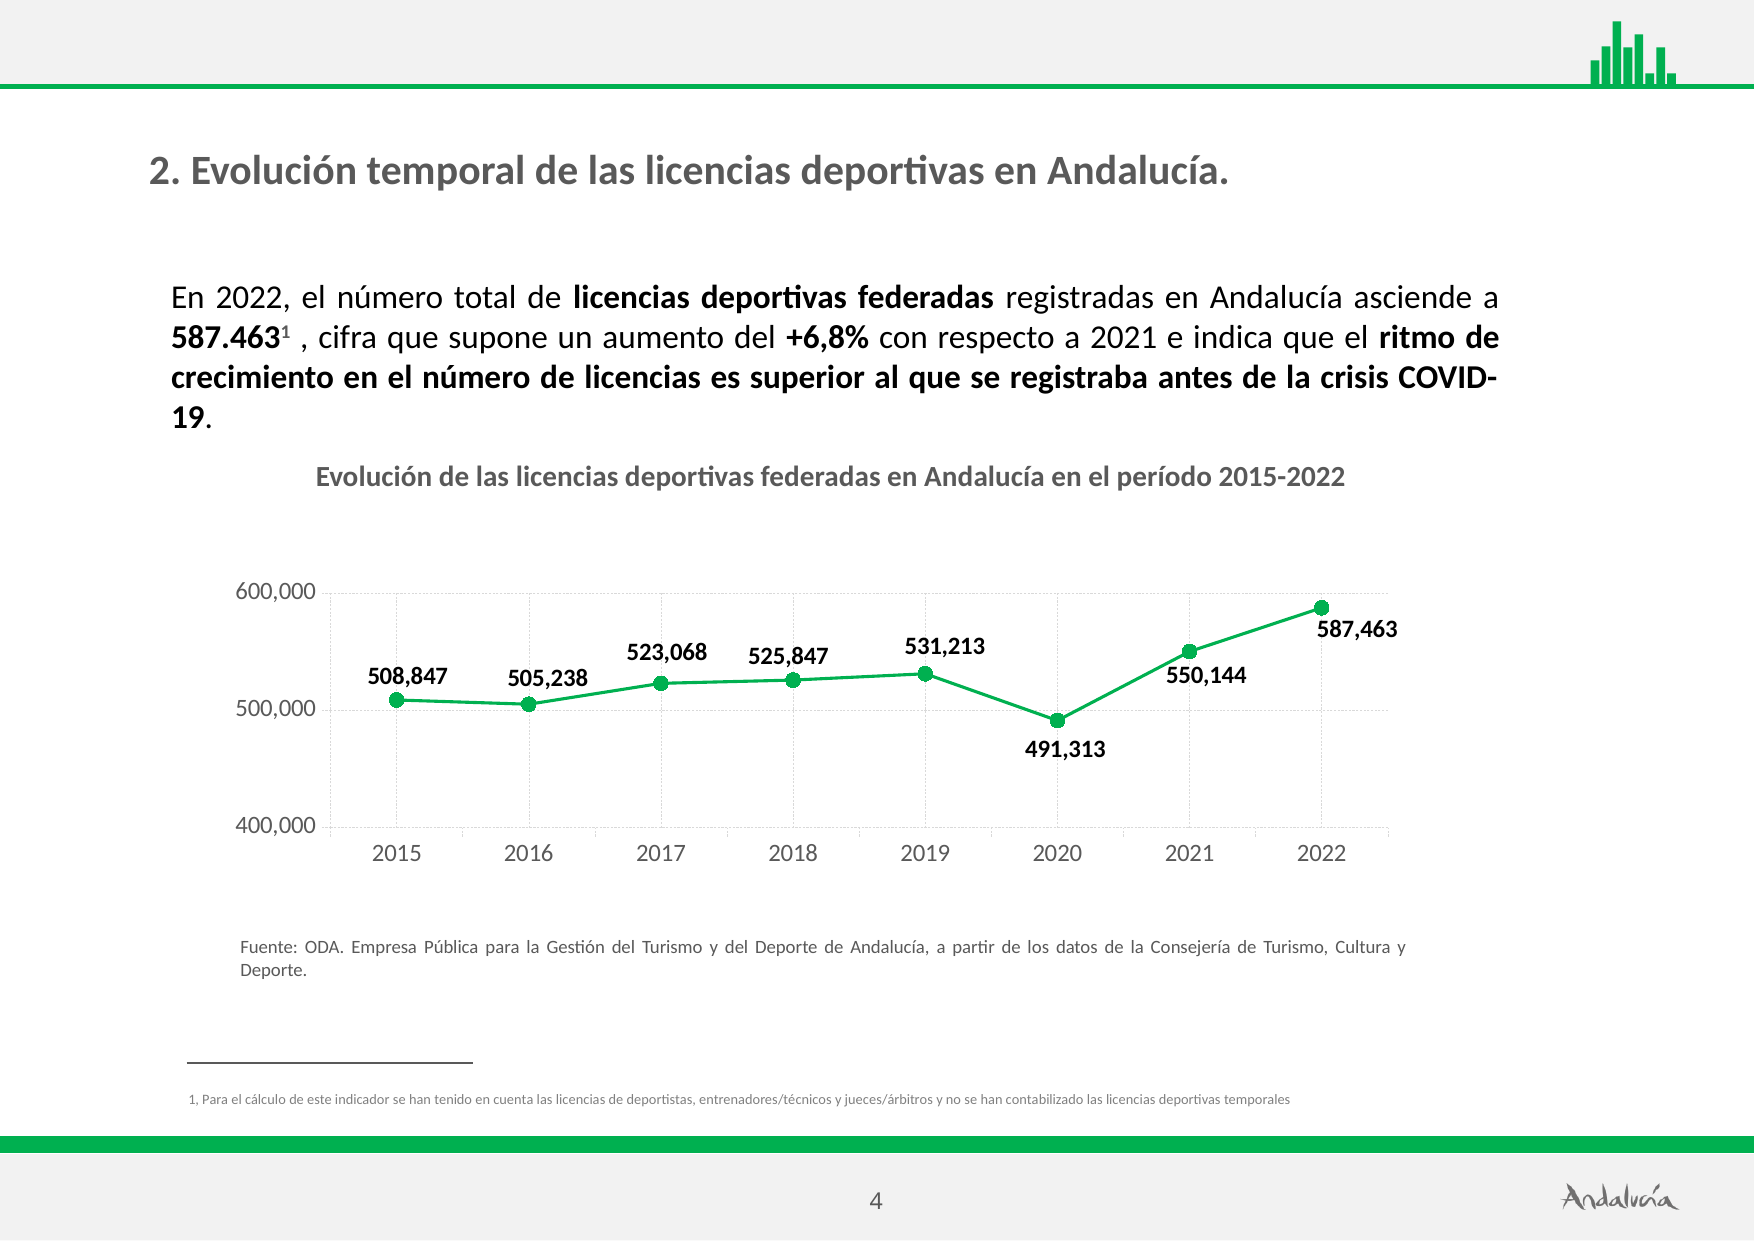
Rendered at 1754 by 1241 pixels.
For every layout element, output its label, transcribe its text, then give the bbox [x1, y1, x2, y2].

chart [225, 519, 1399, 914]
text_box 1, Para el cálculo de este indicador se han tenido en cuenta las licencias de deportistas, entrenadores/técnicos y jueces/árbitros y no se han contabilizado las licencias deportivas temporales [173, 1049, 1398, 1125]
picture [1560, 1183, 1680, 1210]
text_box En 2022, el número total de licencias deportivas federadas registradas en Andalucía asciende a 587.4631 , cifra que supone un aumento del +6,8% con respecto a 2021 e indica que el ritmo de crecimiento en el número de licencias es superior al que se registraba antes de la crisis COVID-19. [156, 268, 1515, 443]
text_box Evolución de las licencias deportivas federadas en Andalucía en el período 2015-2022 [225, 450, 1437, 500]
text_box Fuente: ODA. Empresa Pública para la Gestión del Turismo y del Deporte de Andalucía, a partir de los datos de la Consejería de Turismo, Cultura y Deporte. [225, 927, 1421, 988]
text_box 2. Evolución temporal de las licencias deportivas en Andalucía. [134, 135, 1333, 200]
